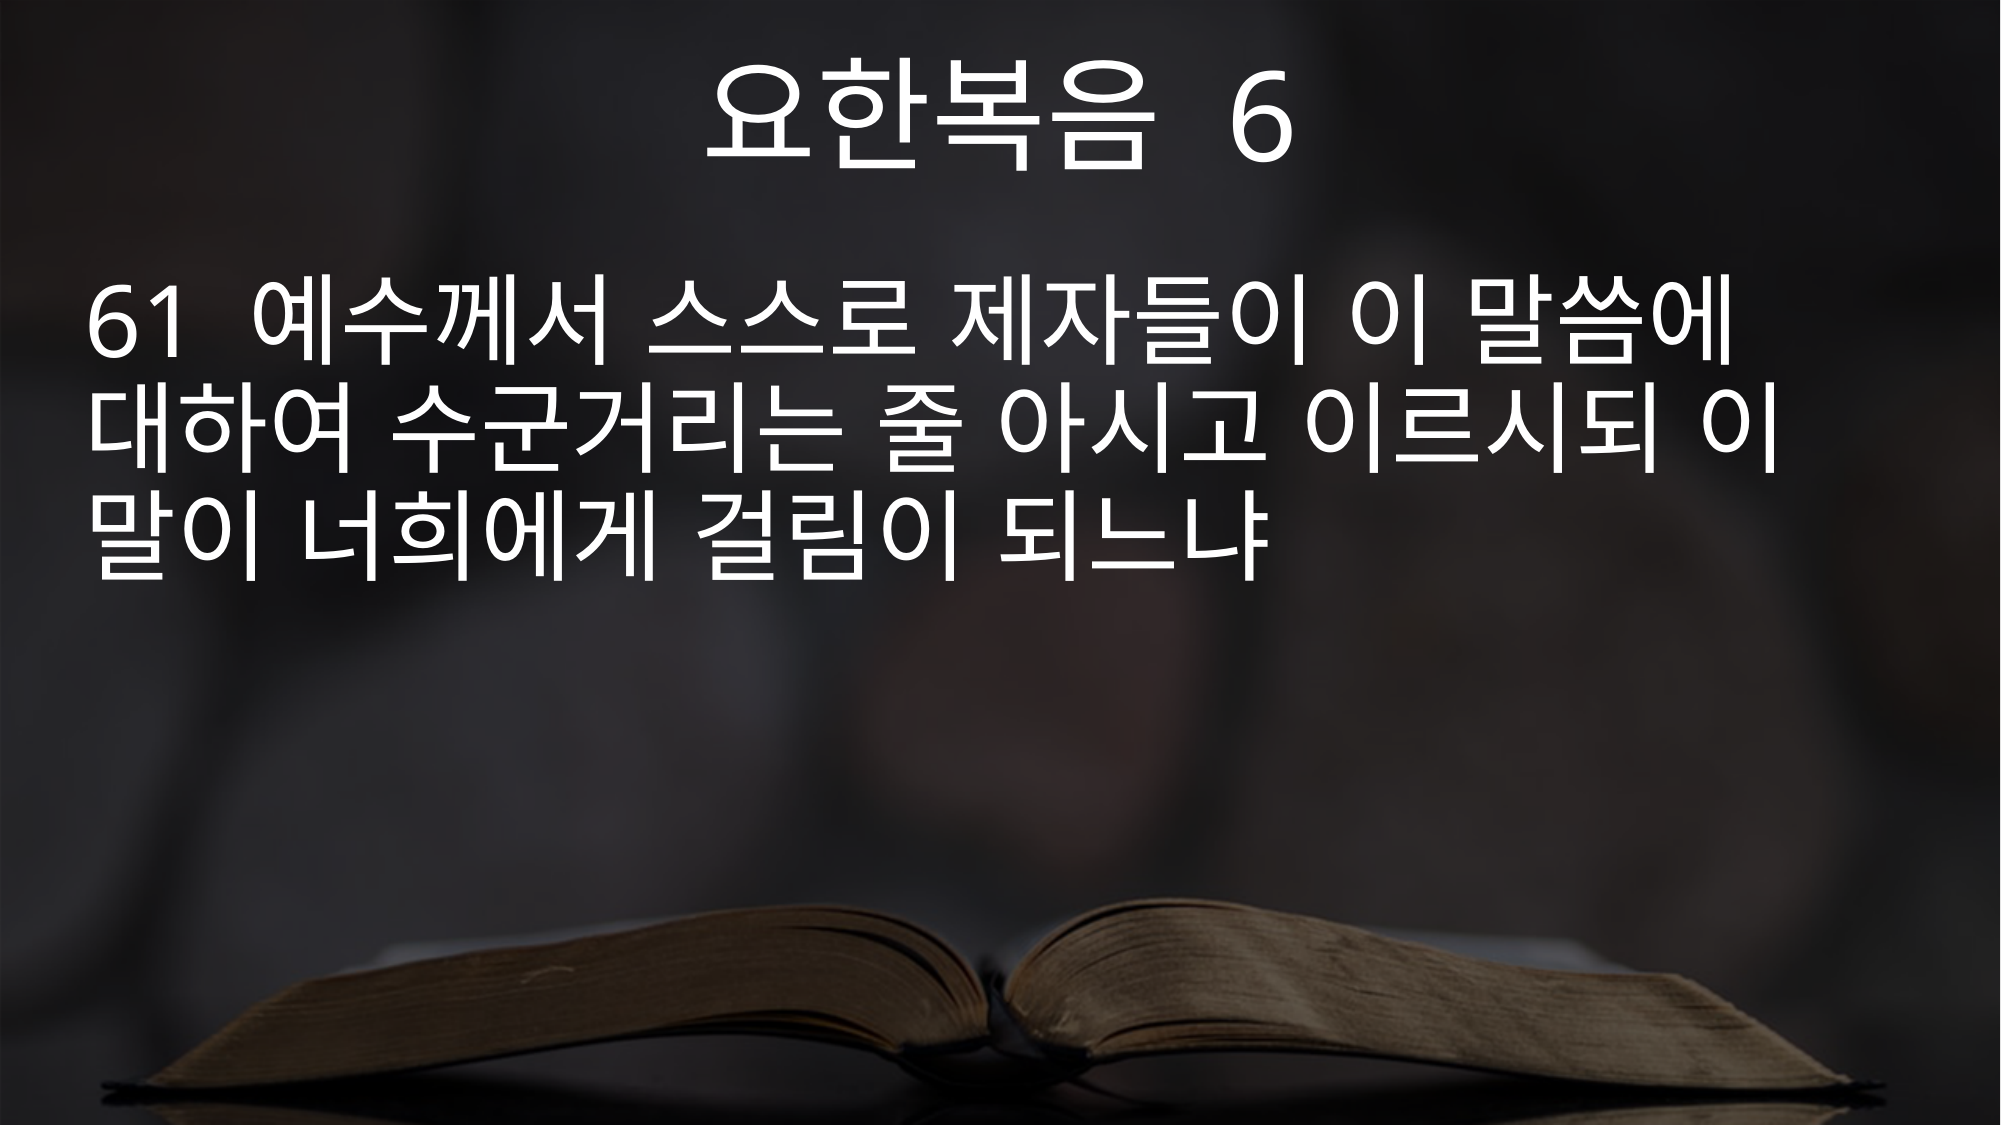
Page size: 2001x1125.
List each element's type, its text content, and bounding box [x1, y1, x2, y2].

footer 요한복음 6 [0, 32, 2000, 192]
list 61 예수께서 스스로 제자들이 이 말씀에 대하여 수군거리는 줄 아시고 이르시되 이 말이 너희에게 걸림이 되느냐 [69, 263, 1953, 423]
picture [0, 0, 2001, 1125]
